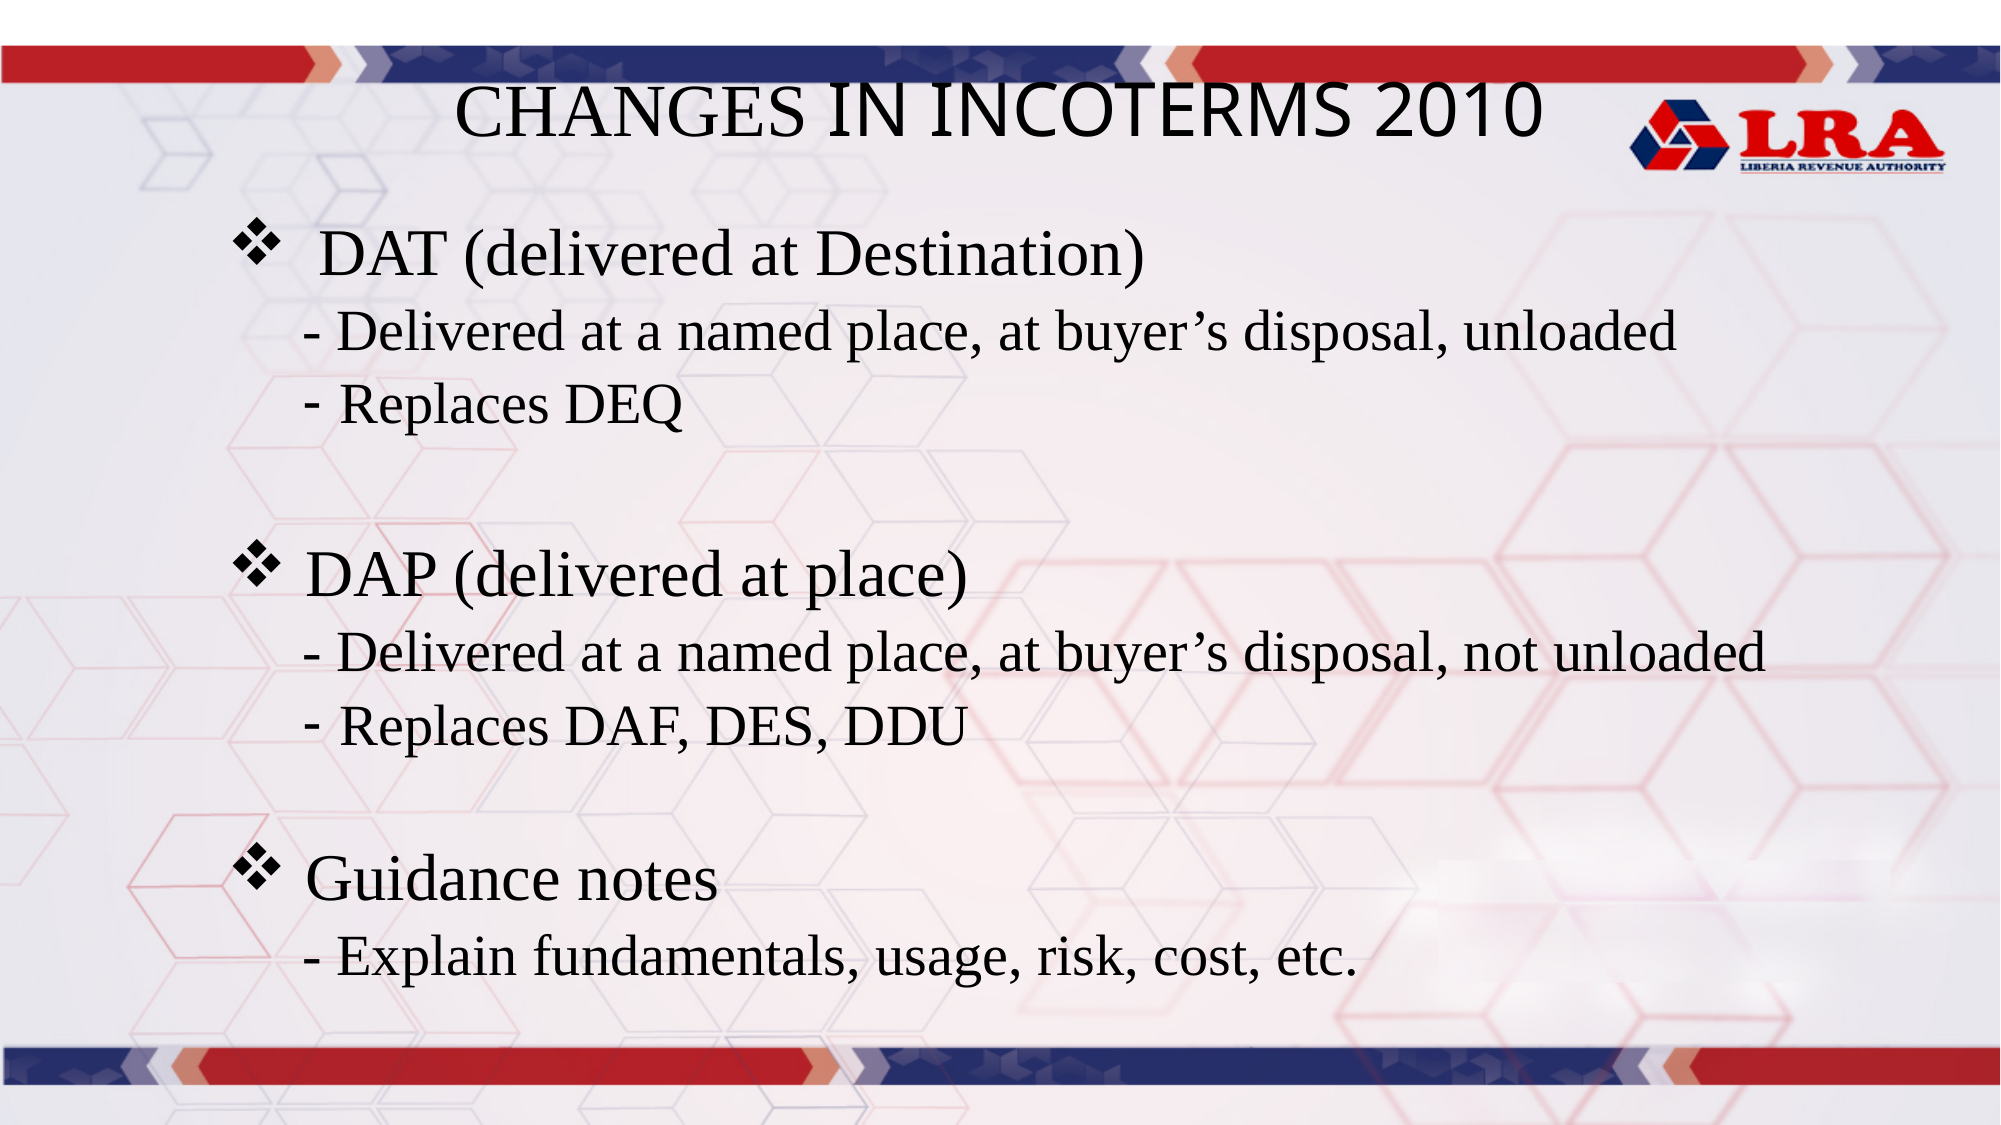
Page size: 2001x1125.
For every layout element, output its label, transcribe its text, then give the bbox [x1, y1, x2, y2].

title CHANGES IN INCOTERMS 2010 [137, 59, 1863, 165]
list DAT (delivered at Destination) - Delivered at a named place, at buyer’s disposal, unloaded Replaces DEQ DAP (delivered at place) - Delivered at a named place, at buyer’s disposal, not unloaded Replaces DAF, DES, DDU Guidance notes - Explain fundamentals, usage, risk, cost, etc. [137, 210, 1863, 1058]
picture [0, 0, 2001, 1125]
